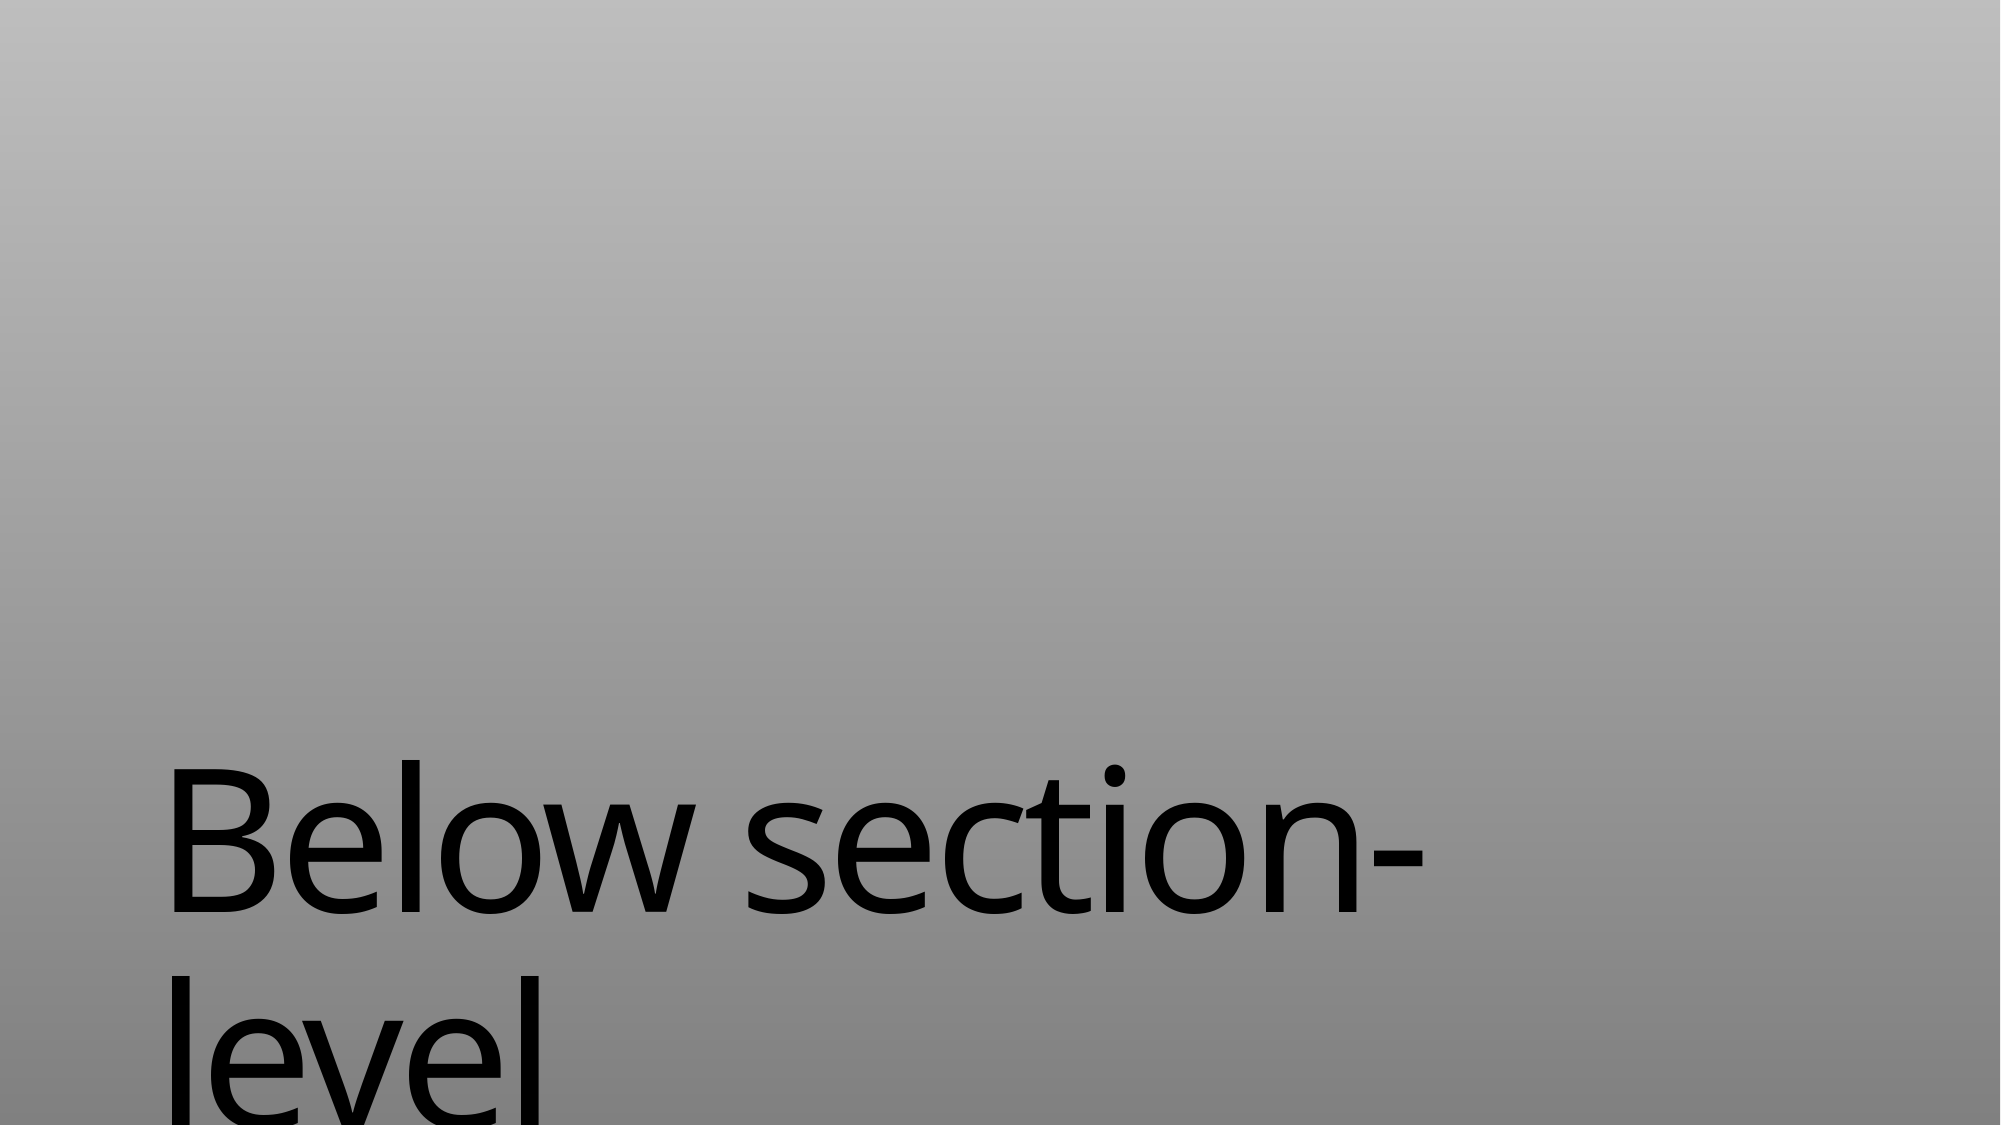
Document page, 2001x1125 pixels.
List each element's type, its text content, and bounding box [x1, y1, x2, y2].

picture [0, 0, 2001, 1125]
title Below section-level [140, 732, 1641, 1002]
